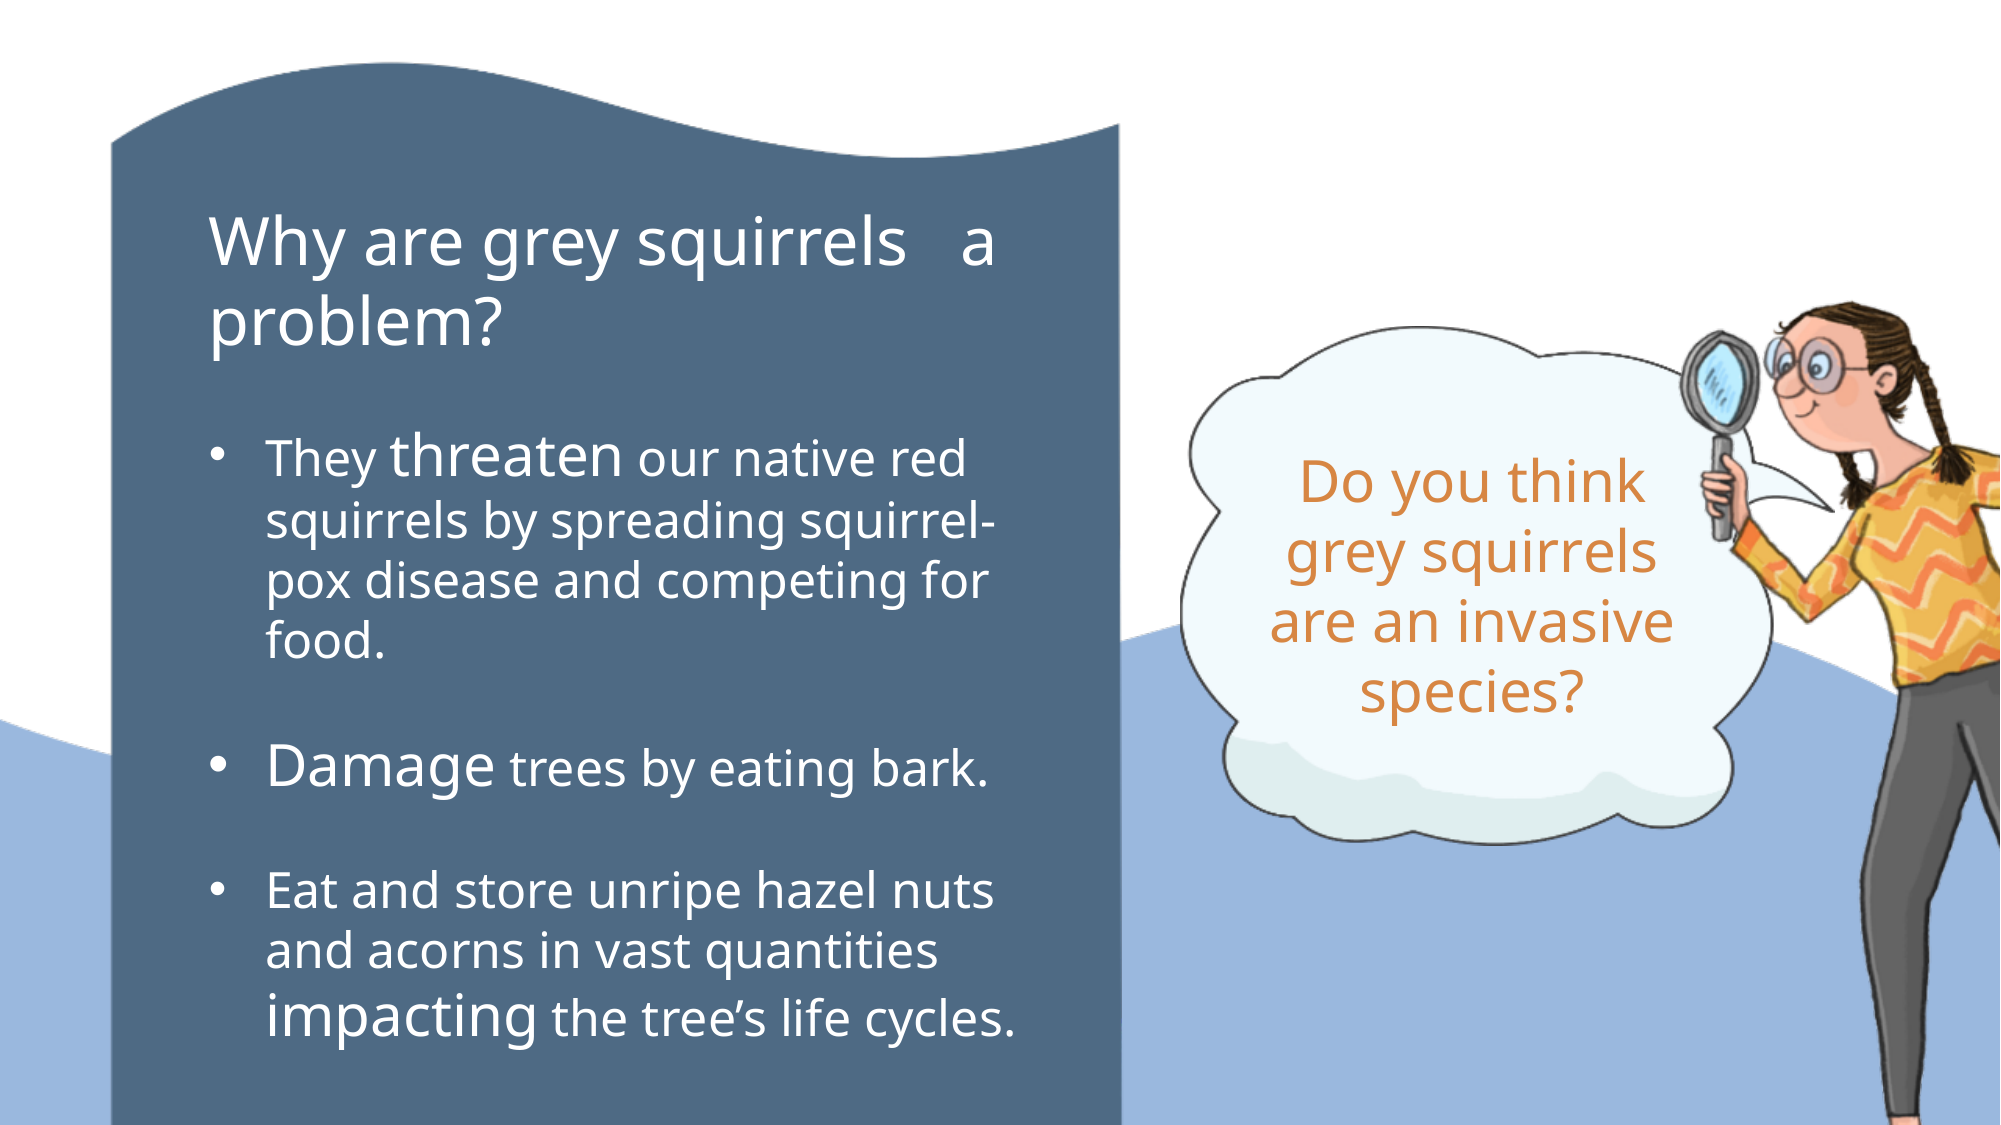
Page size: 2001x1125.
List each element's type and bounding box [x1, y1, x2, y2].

text_box [1180, 326, 1563, 846]
picture [1125, 276, 2000, 1125]
text_box [0, 31, 1125, 1125]
